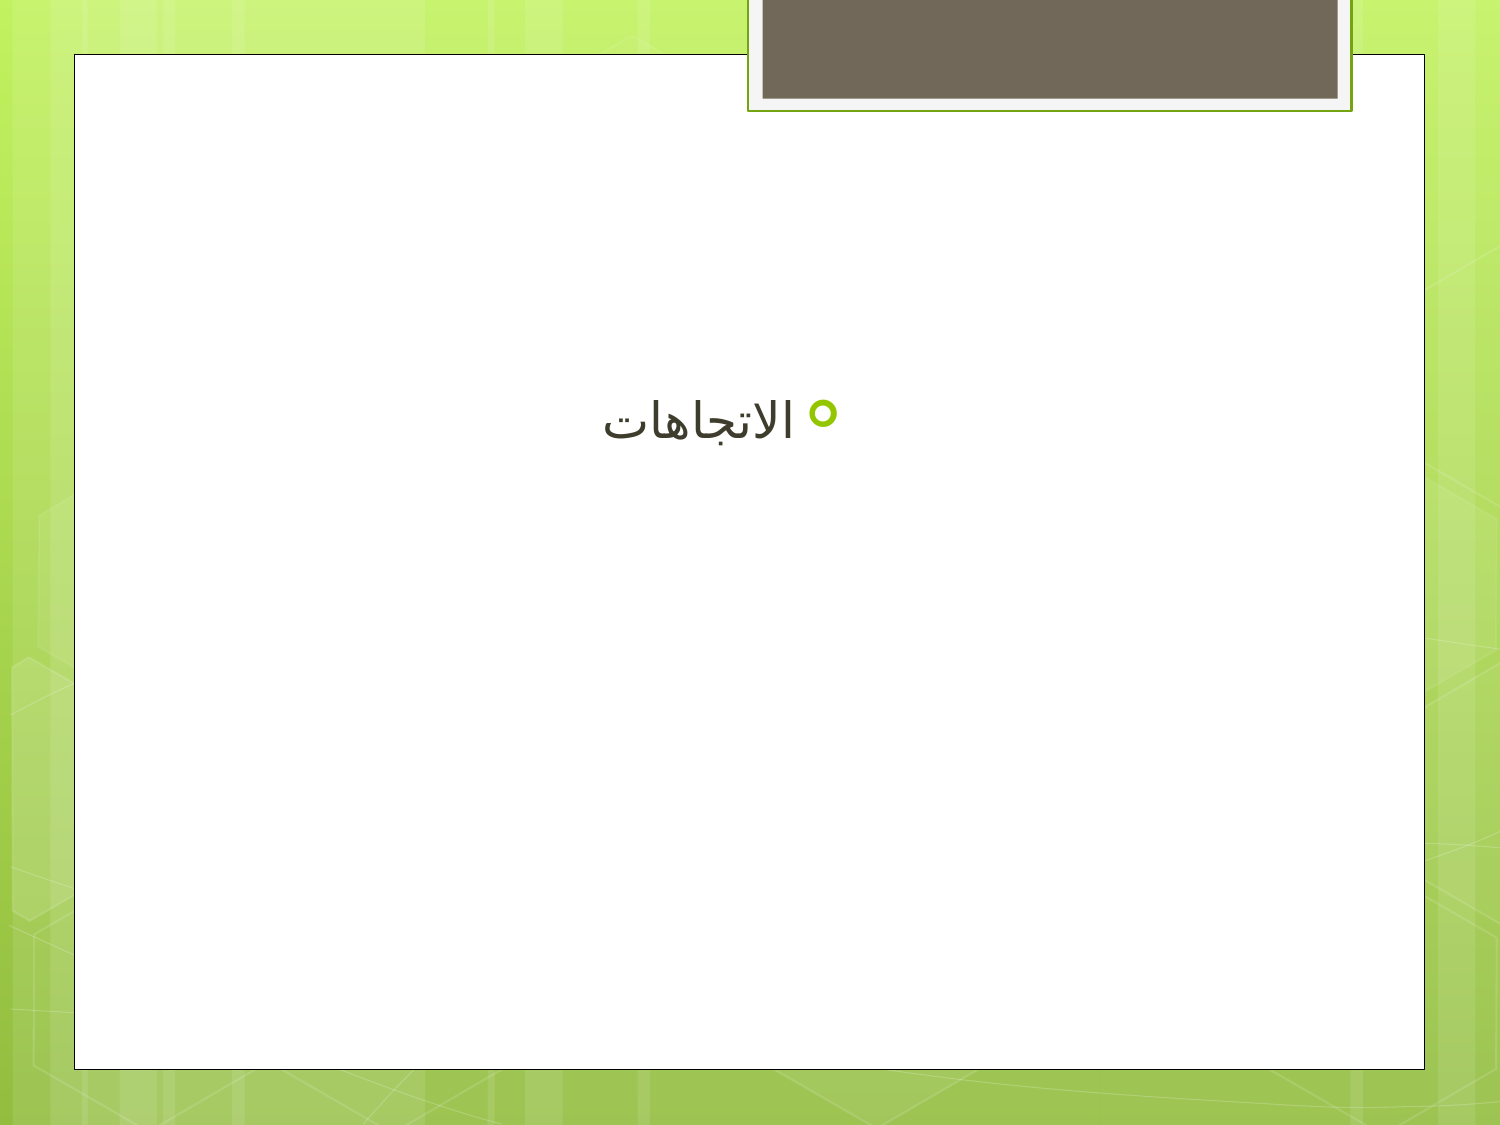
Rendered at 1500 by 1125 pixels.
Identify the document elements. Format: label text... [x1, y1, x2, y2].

list الاتجاهات [171, 381, 1283, 957]
